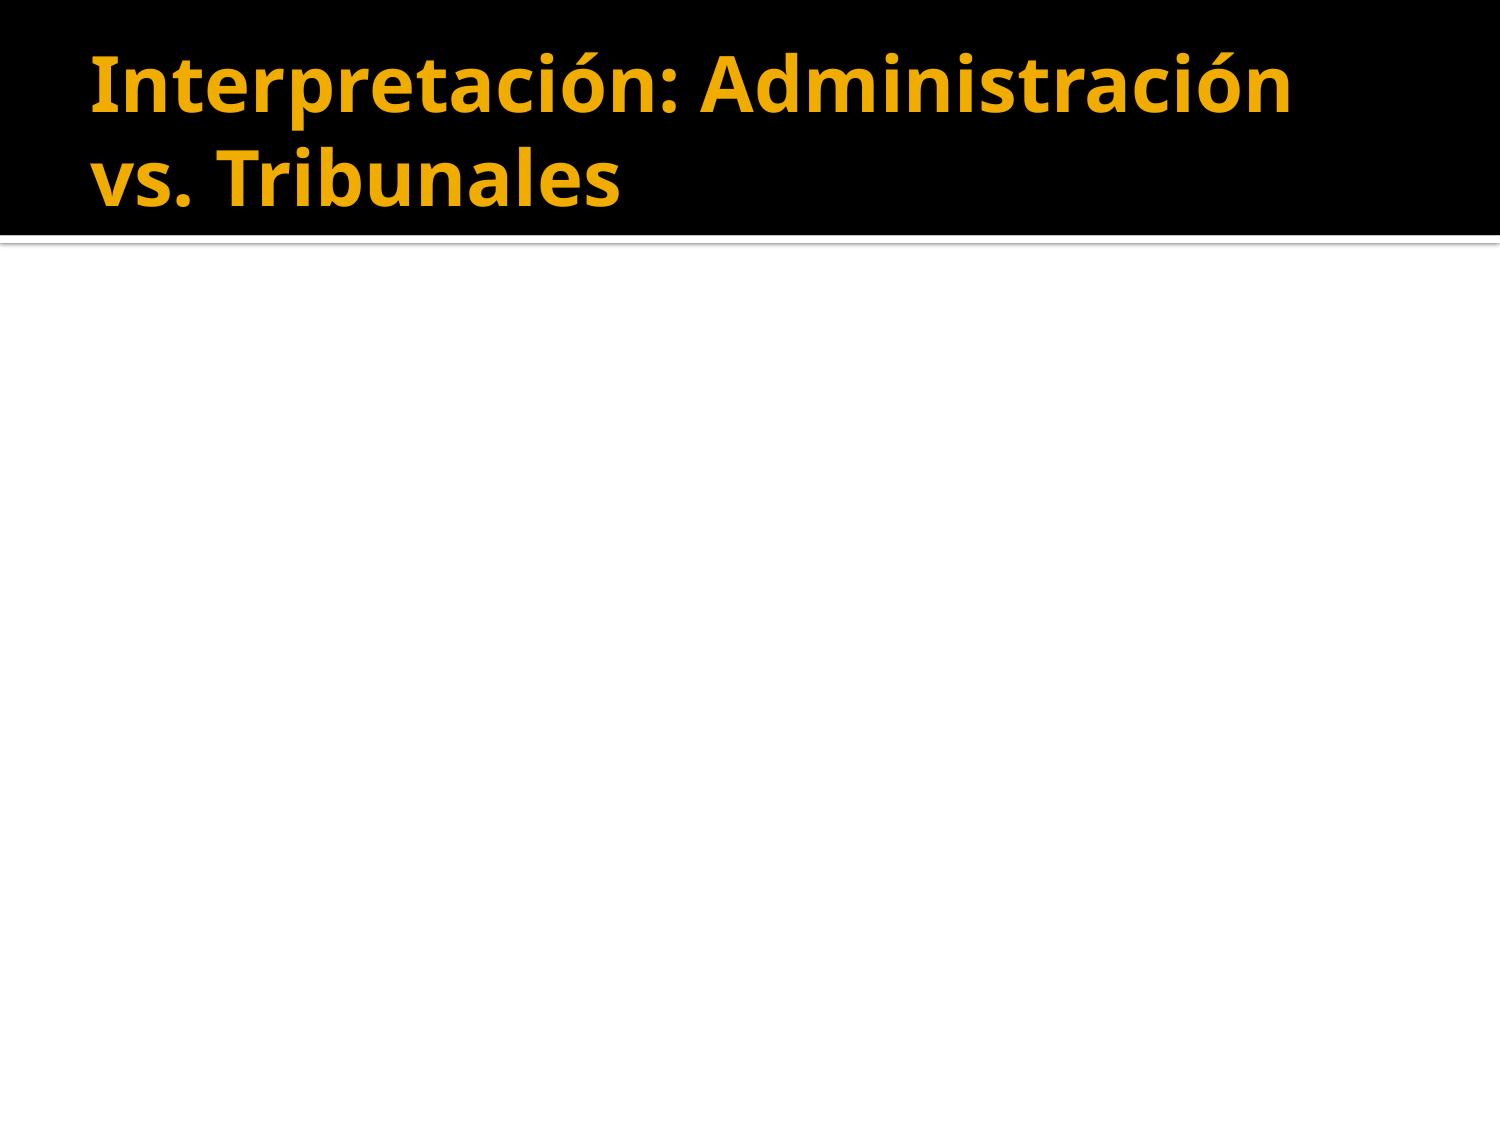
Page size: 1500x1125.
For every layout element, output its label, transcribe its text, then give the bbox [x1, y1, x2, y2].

title Interpretación: Administración vs. Tribunales [75, 25, 1425, 231]
